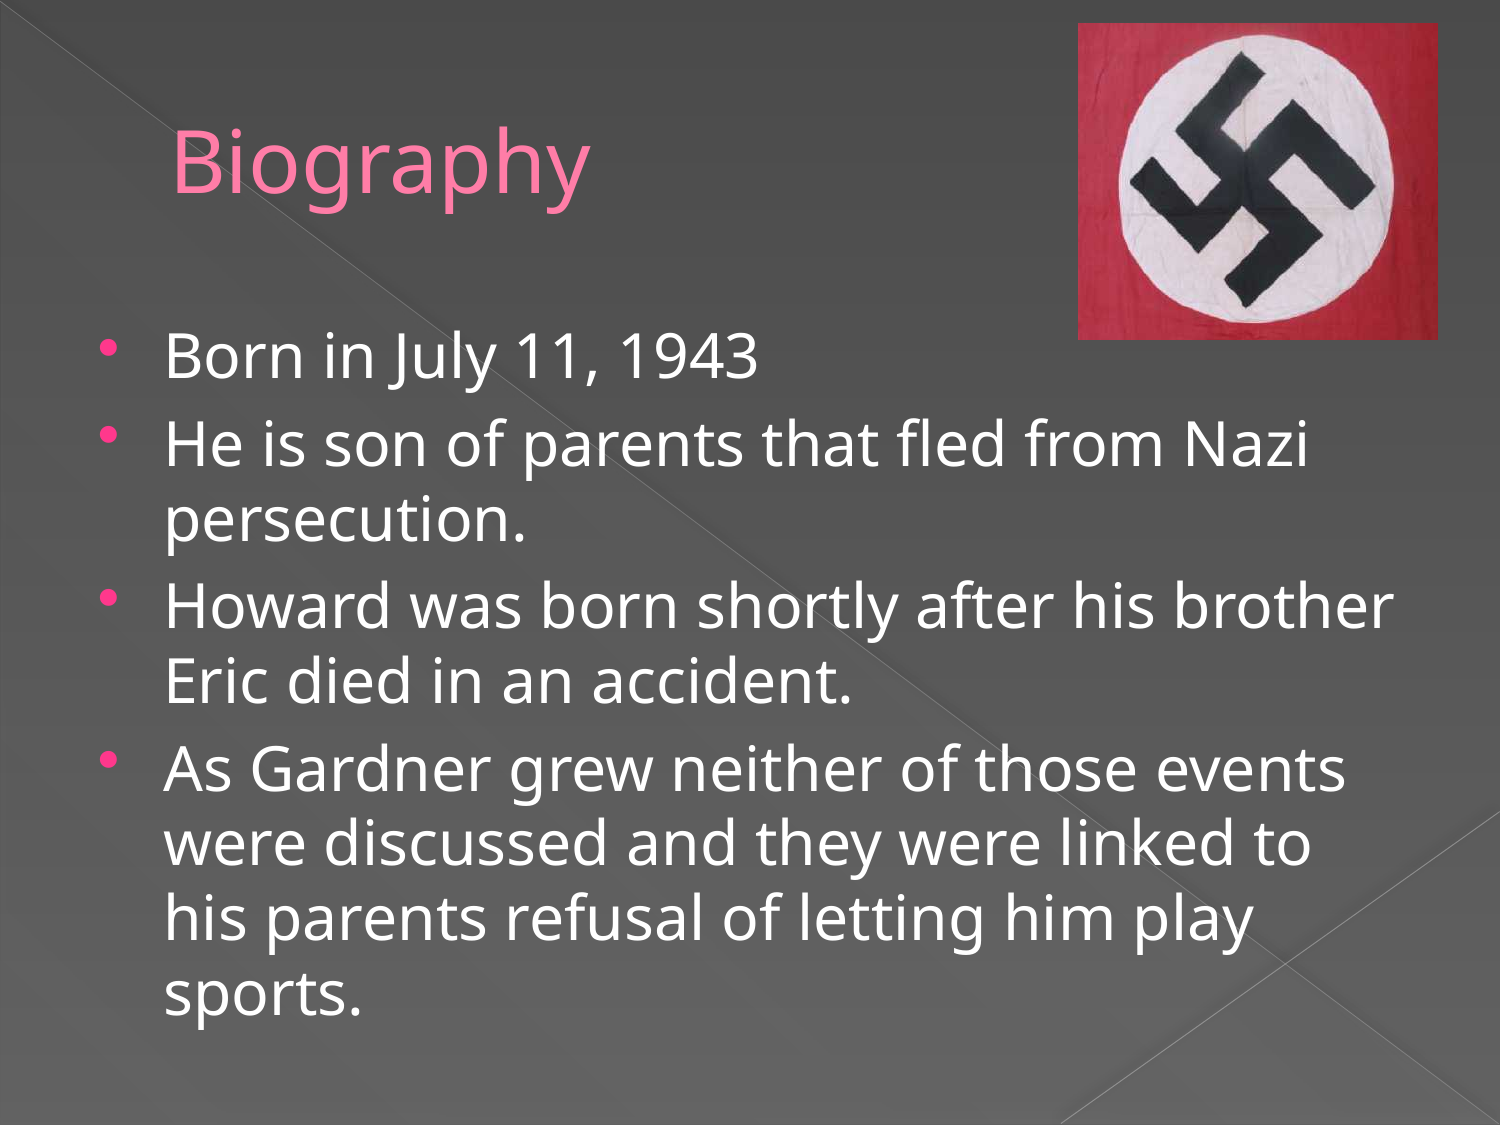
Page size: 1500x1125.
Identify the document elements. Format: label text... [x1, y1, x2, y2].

picture [1077, 23, 1439, 341]
list Born in July 11, 1943 He is son of parents that fled from Nazi persecution. Howard was born shortly after his brother Eric died in an accident. As Gardner grew neither of those events were discussed and they were linked to his parents refusal of letting him play sports. [75, 308, 1425, 1059]
title Biography [75, 43, 1068, 274]
